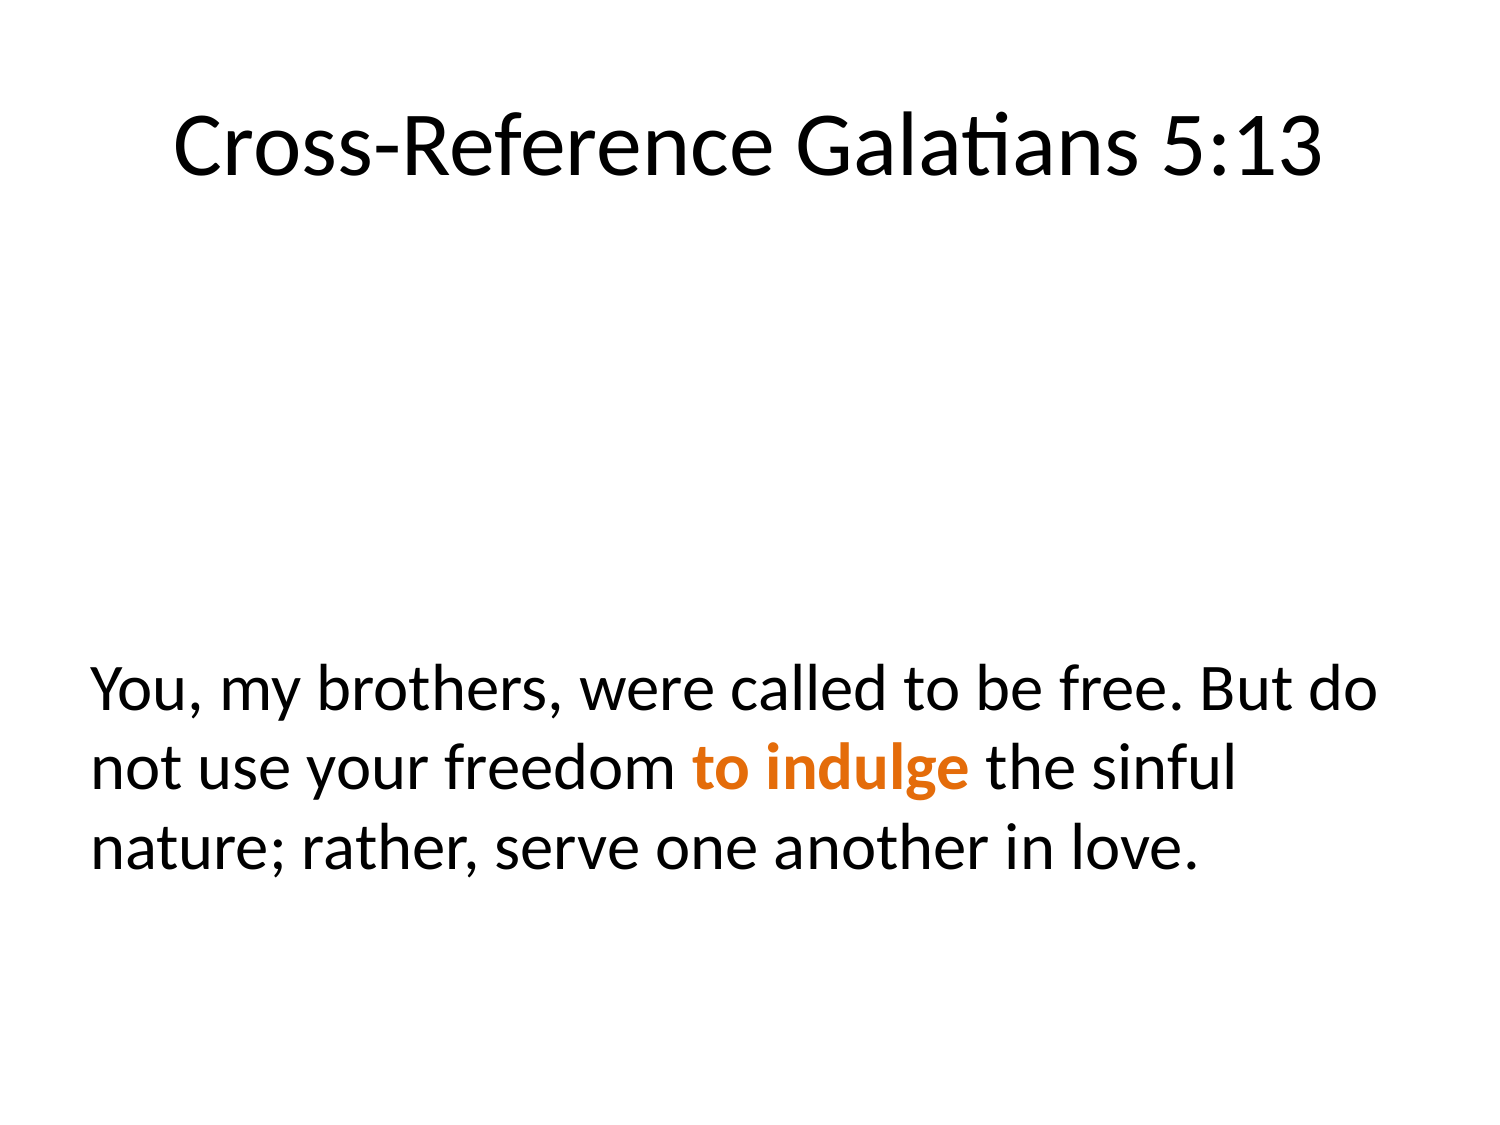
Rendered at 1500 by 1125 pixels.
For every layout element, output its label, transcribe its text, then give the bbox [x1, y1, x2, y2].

list You, my brothers, were called to be free. But do not use your freedom to indulge the sinful nature; rather, serve one another in love. [75, 262, 1425, 1005]
title Cross-Reference Galatians 5:13 [75, 45, 1425, 233]
